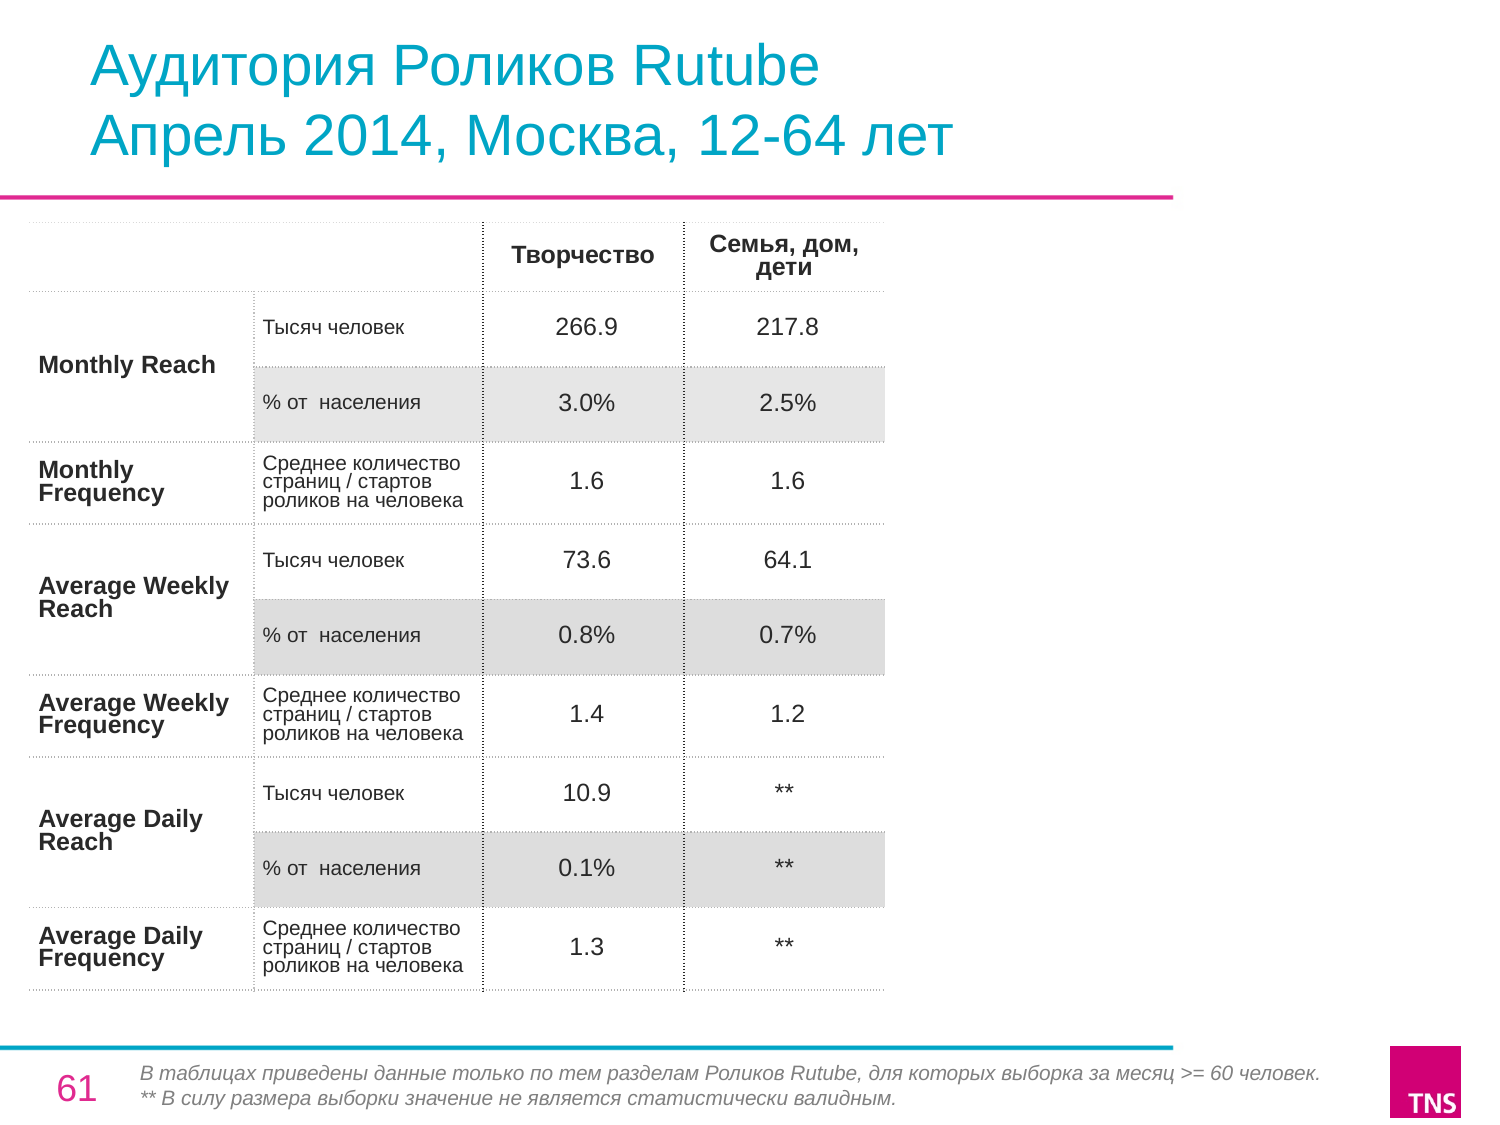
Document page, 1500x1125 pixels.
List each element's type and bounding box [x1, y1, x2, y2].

slide_number [40, 1055, 392, 1125]
text_box [124, 1052, 1463, 1117]
table_cell [29, 291, 885, 990]
table_header [29, 223, 885, 291]
title [74, 8, 1476, 187]
picture [0, 0, 1500, 1125]
